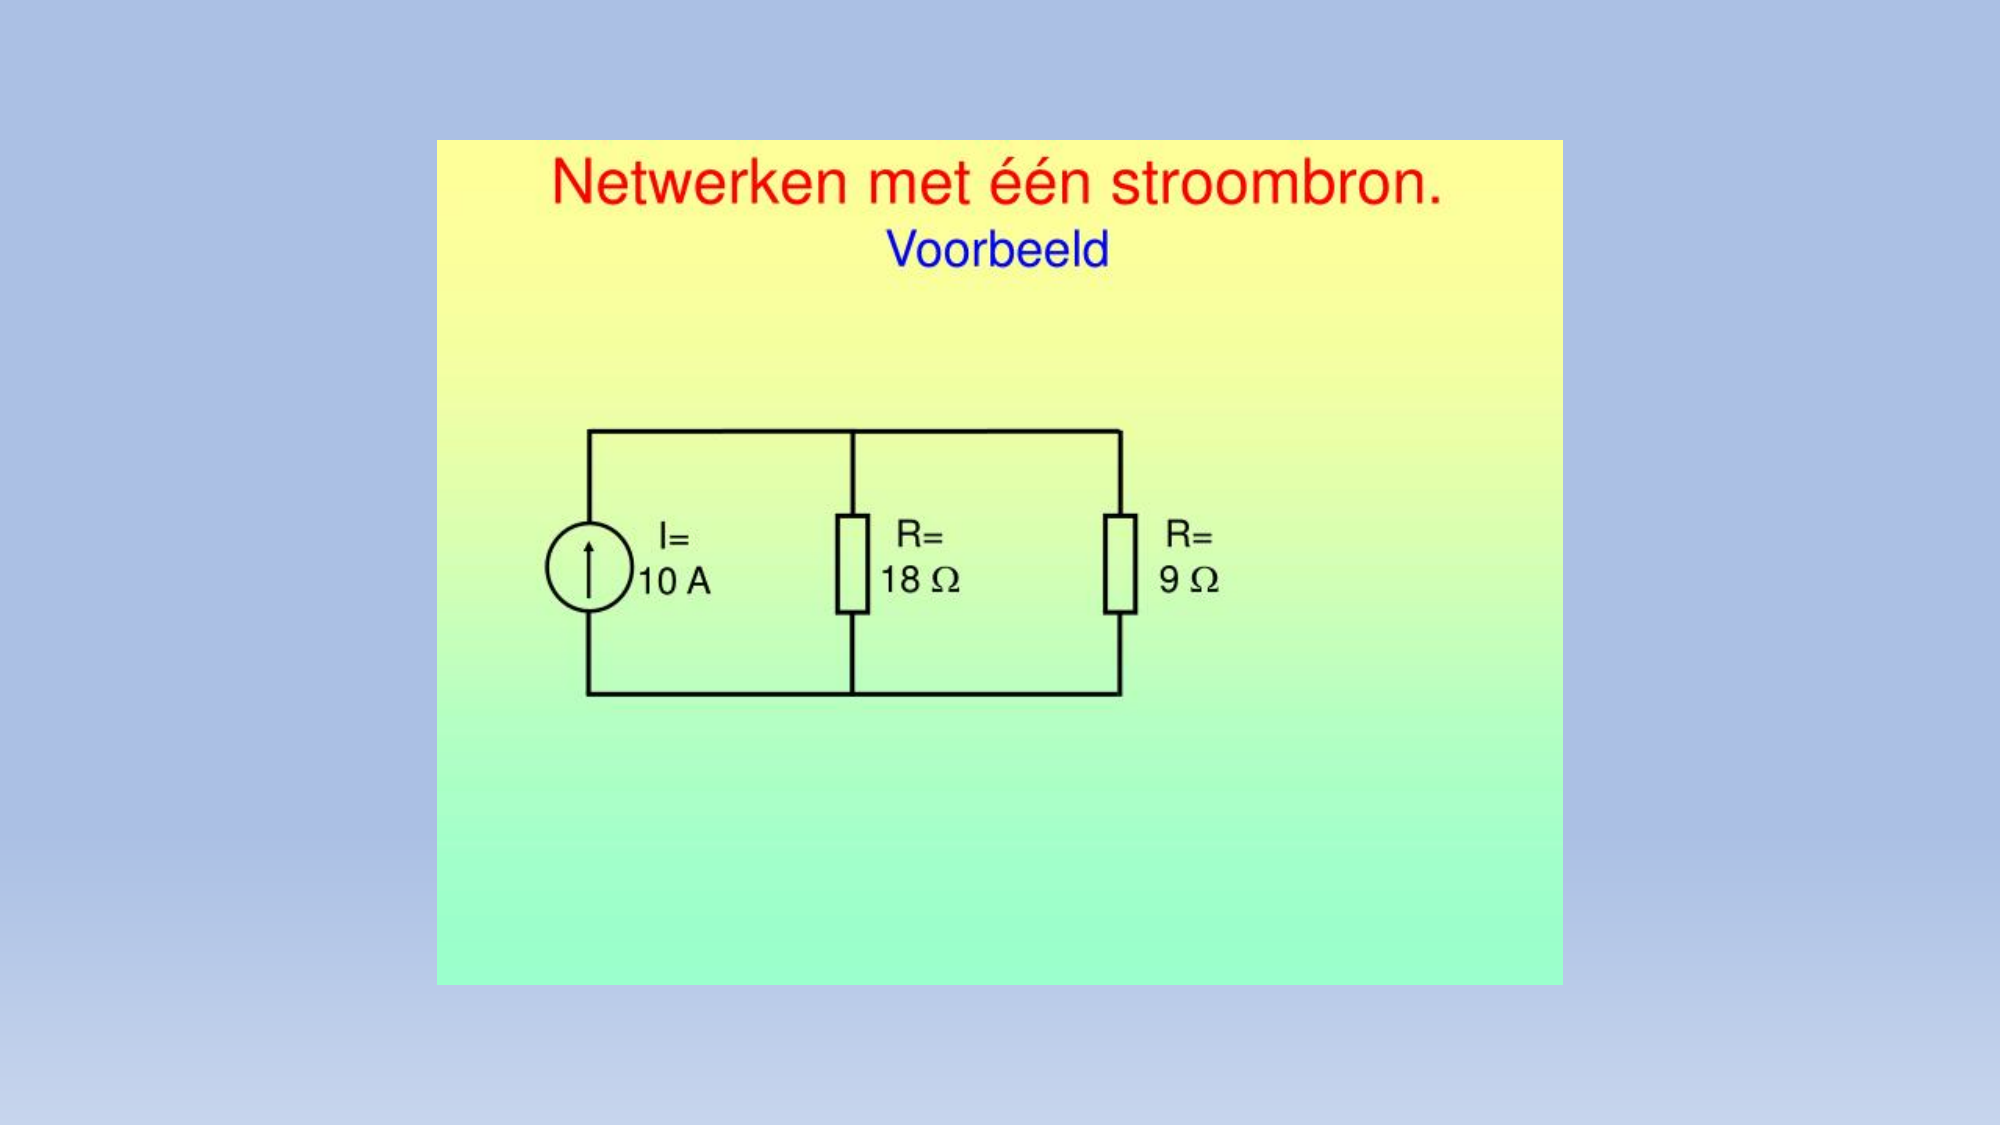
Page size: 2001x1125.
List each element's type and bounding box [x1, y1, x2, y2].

picture [437, 140, 1563, 985]
